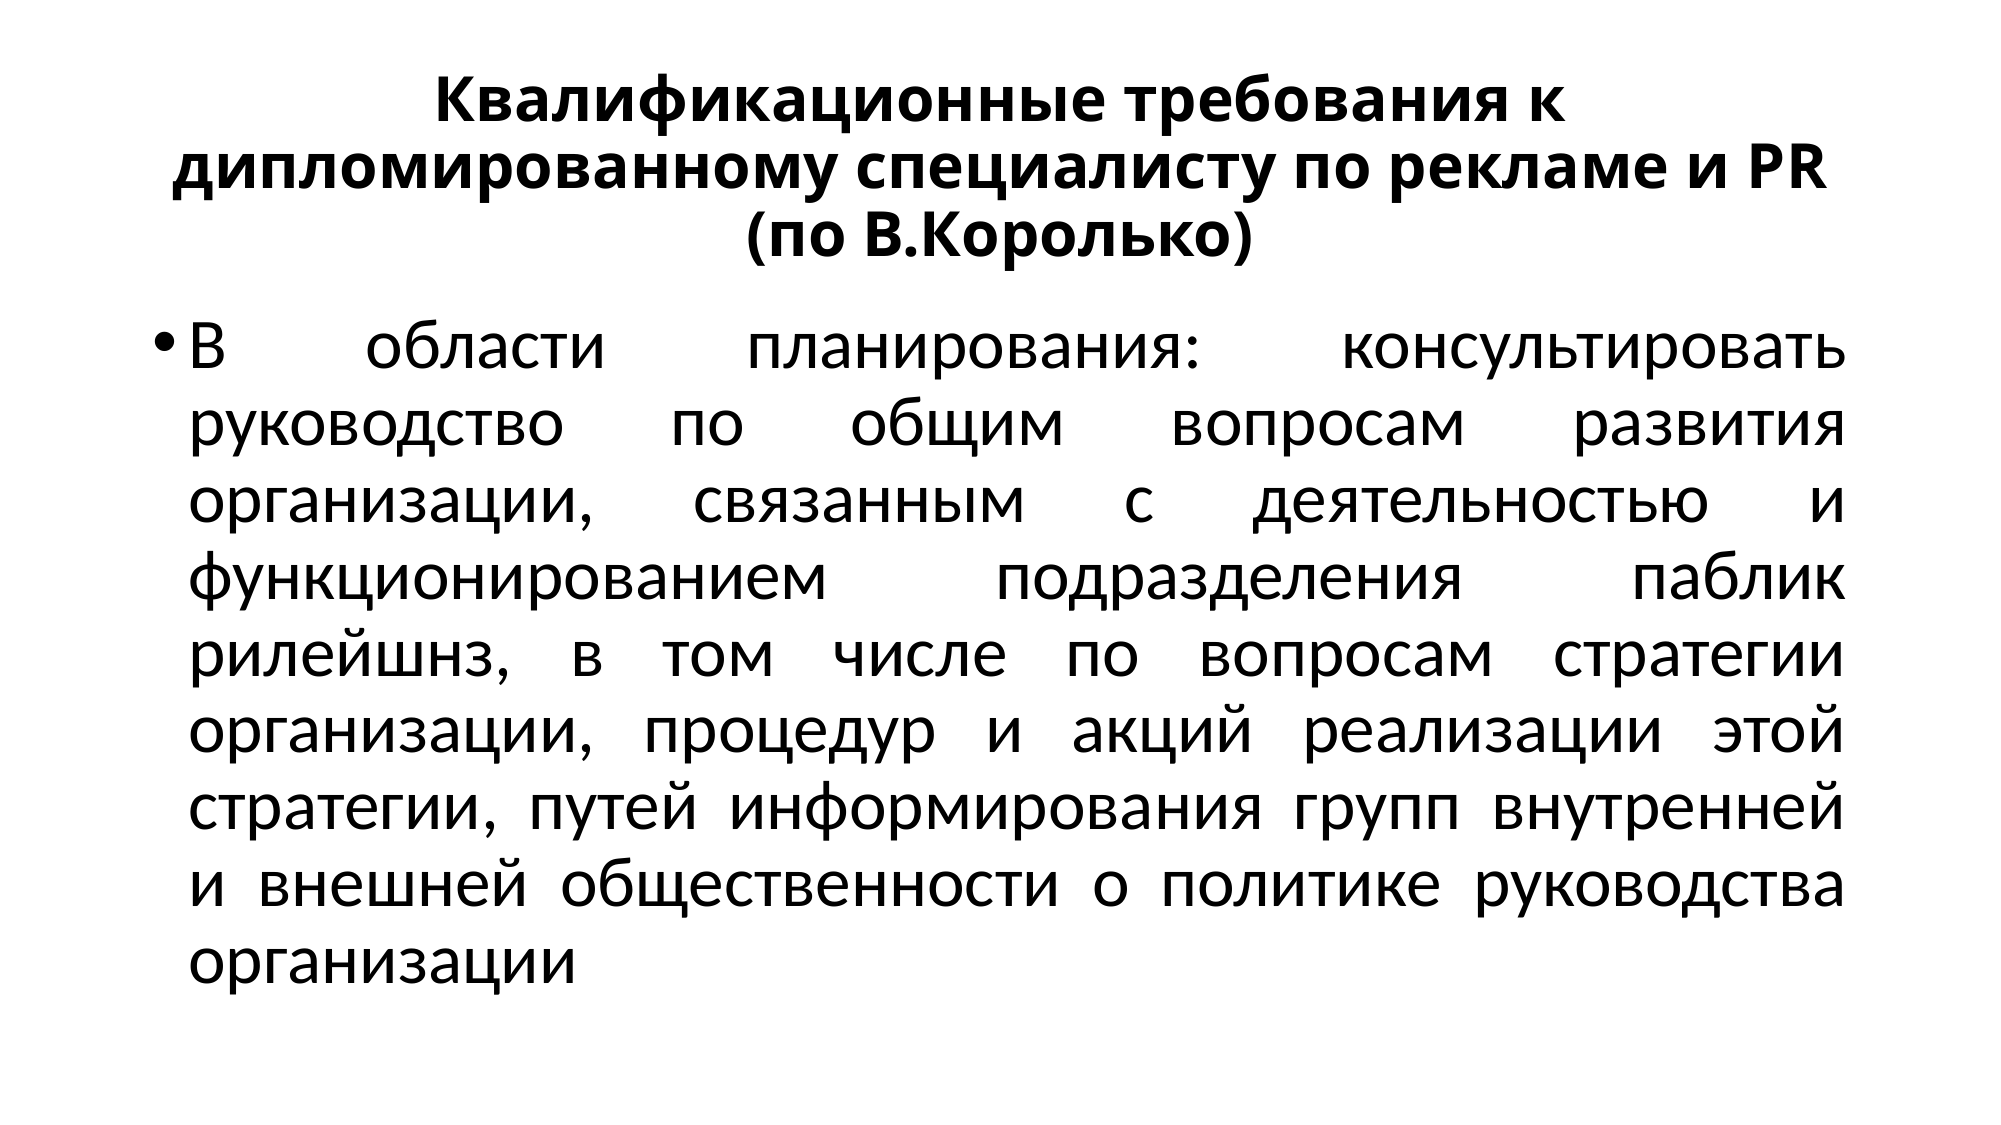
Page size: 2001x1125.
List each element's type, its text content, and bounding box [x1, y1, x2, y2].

list В области планирования: консультировать руководство по общим вопросам развития организации, связанным с деятельностью и функционированием подразделения паблик рилейшнз, в том числе по вопросам стратегии организации, процедур и акций реализации этой стратегии, путей информирования групп внутренней и внешней общественности о политике руководства организации [137, 299, 1863, 1014]
title Квалификационные требования к дипломированному специалисту по рекламе и РR (по В.Королько) [137, 59, 1863, 278]
